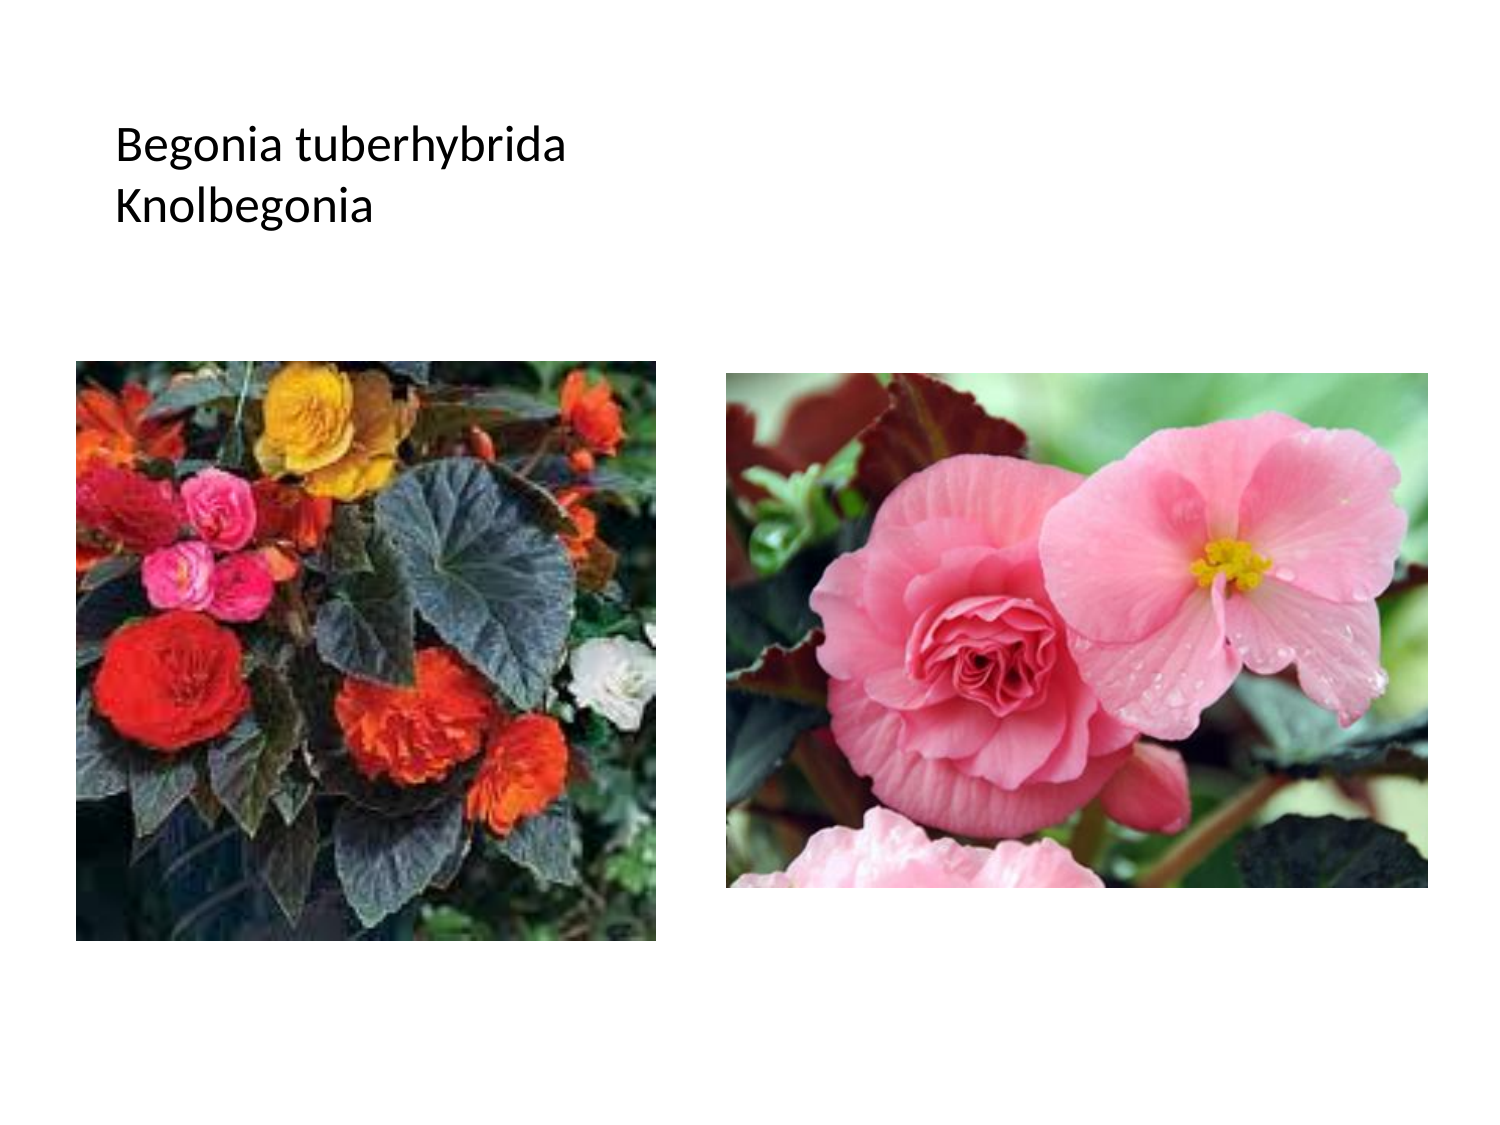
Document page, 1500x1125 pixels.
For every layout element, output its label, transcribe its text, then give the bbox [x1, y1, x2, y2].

title Begonia tuberhybrida Knolbegonia [100, 101, 1388, 303]
picture [76, 361, 656, 941]
picture [726, 373, 1429, 888]
